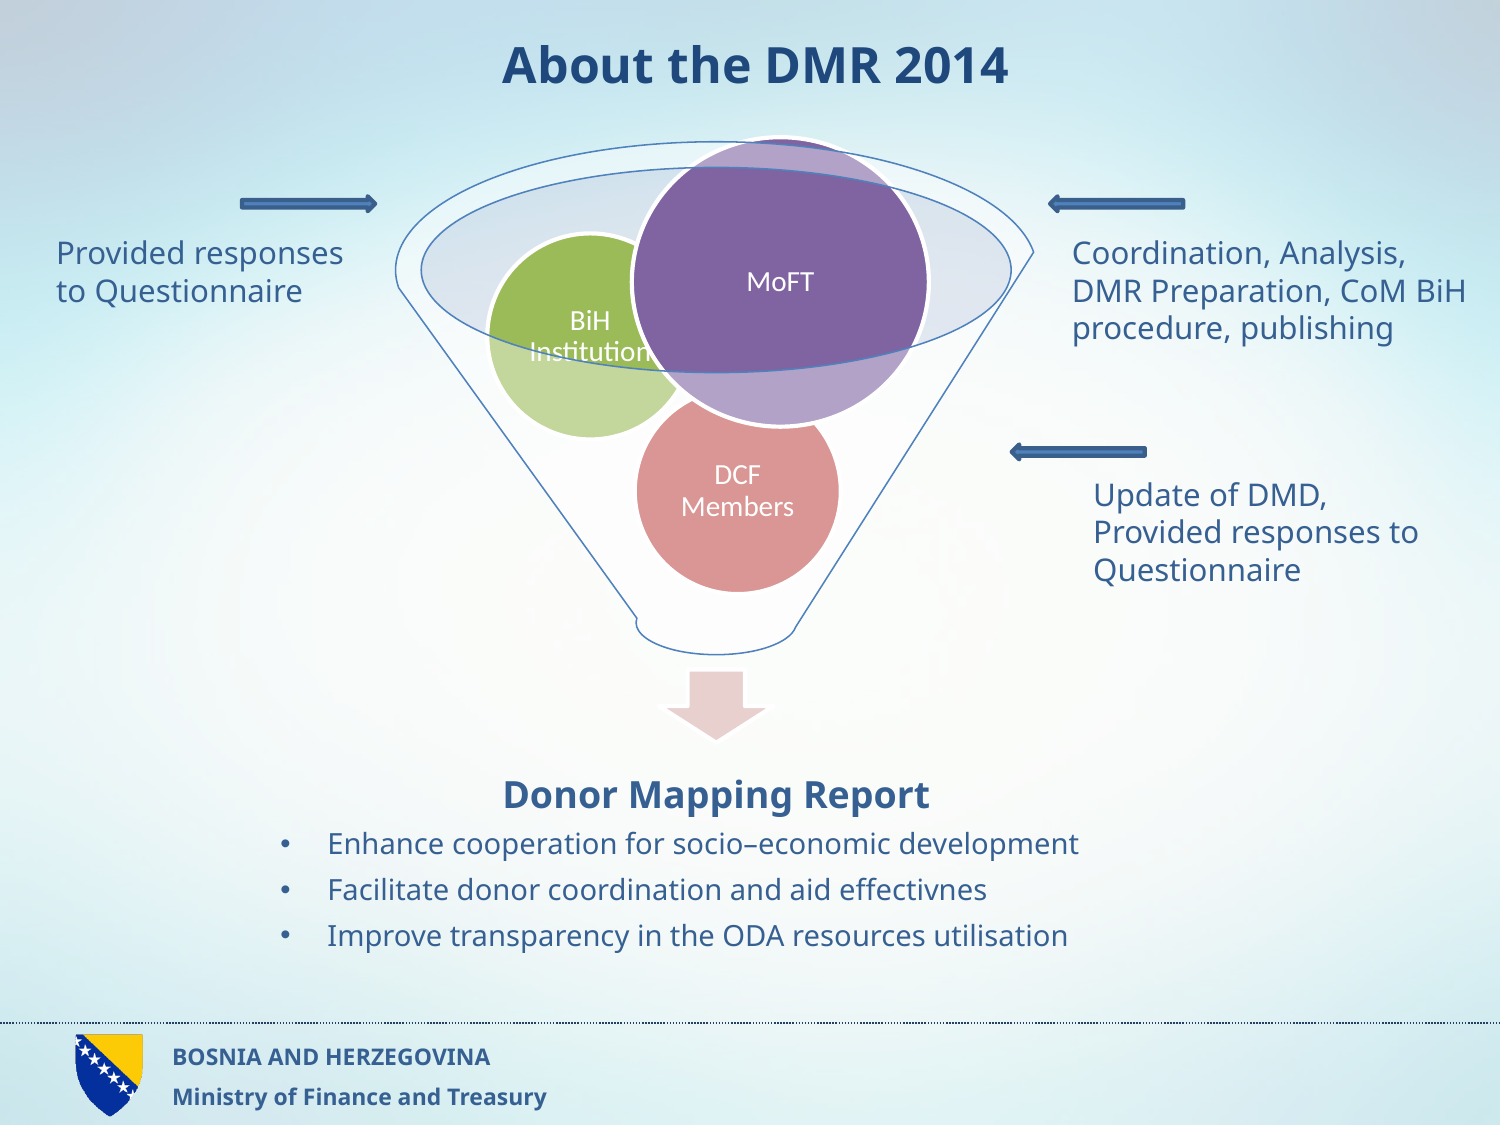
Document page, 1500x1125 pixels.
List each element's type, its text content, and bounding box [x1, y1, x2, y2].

picture [75, 1034, 143, 1117]
text_box About the DMR 2014 [29, 25, 1483, 101]
text_box BOSNIA AND HERZEGOVINA Ministry of Finance and Treasury [157, 1034, 584, 1125]
text_box Provided responses to Questionnaire [41, 226, 210, 316]
text_box Coordination, Analysis, DMR Preparation, CoM BiH procedure, publishing [1222, 226, 1485, 354]
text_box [216, 136, 1217, 871]
text_box Enhance cooperation for socio–economic development Facilitate donor coordination and aid effectivnes Improve transparency in the ODA resources utilisation [265, 822, 1317, 960]
text_box Update of DMD, Provided responses to Questionnaire [1222, 467, 1480, 595]
